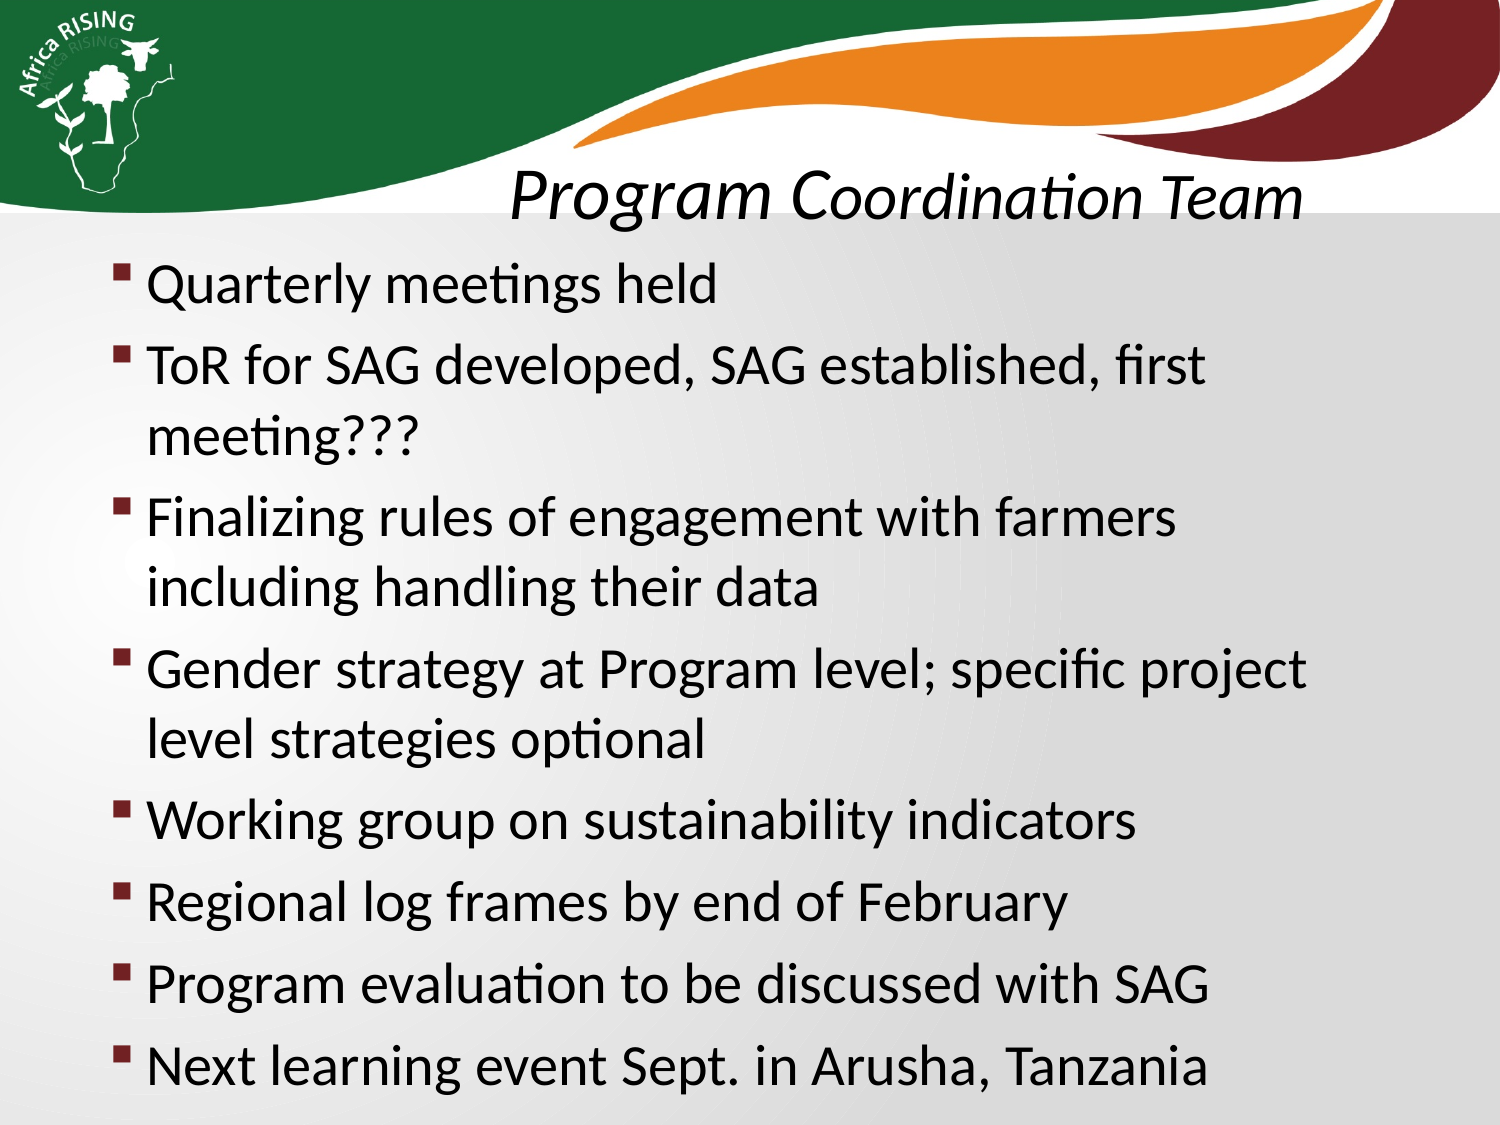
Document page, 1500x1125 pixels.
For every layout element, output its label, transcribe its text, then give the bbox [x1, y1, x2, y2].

picture [0, 0, 1500, 213]
list Program Coordination Team [474, 137, 1388, 250]
list Quarterly meetings held ToR for SAG developed, SAG established, first meeting??? Finalizing rules of engagement with farmers including handling their data Gender strategy at Program level; specific project level strategies optional Working group on sustainability indicators Regional log frames by end of February Program evaluation to be discussed with SAG Next learning event Sept. in Arusha, Tanzania [75, 237, 1350, 1038]
